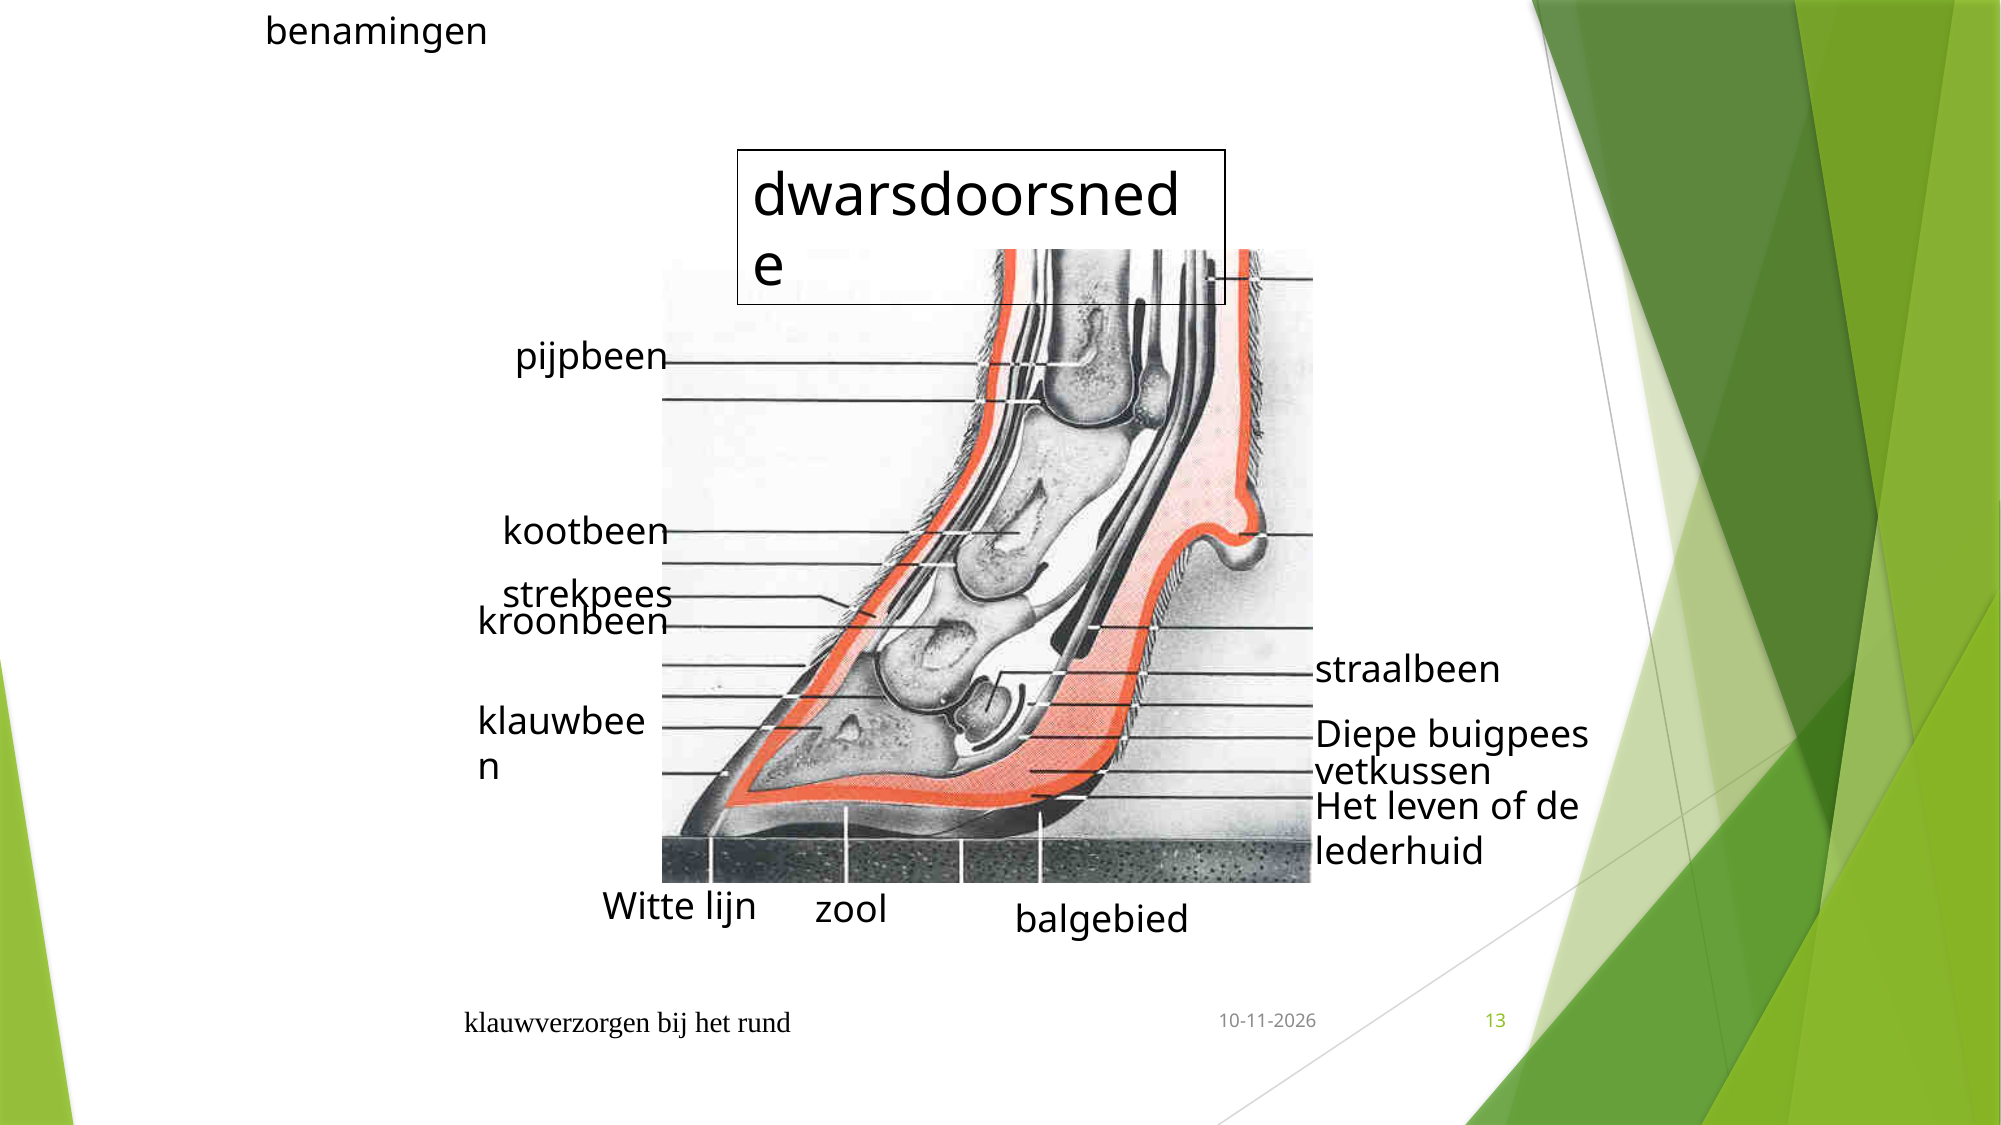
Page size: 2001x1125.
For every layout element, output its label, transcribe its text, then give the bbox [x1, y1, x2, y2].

text_box vetkussen [1316, 739, 1713, 800]
text_box zool [799, 893, 950, 937]
text_box benamingen [249, 0, 750, 60]
text_box Witte lijn [587, 874, 799, 935]
text_box dwarsdoorsnede [737, 149, 1225, 248]
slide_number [1181, 991, 1332, 1051]
footer klauwverzorgen bij het rund [111, 991, 1145, 1051]
text_box kootbeen [487, 499, 657, 560]
text_box Het leven of de lederhuid [1316, 774, 1763, 880]
text_box strekpees [487, 562, 657, 589]
text_box balgebied [999, 893, 1288, 948]
text_box Diepe buigpees [1316, 702, 1700, 762]
text_box kroonbeen [462, 589, 657, 650]
text_box pijpbeen [500, 324, 657, 385]
picture [661, 249, 1313, 884]
text_box klauwbeen [462, 689, 657, 795]
slide_number 13 [1409, 991, 1522, 1051]
text_box straalbeen [1316, 637, 1700, 698]
